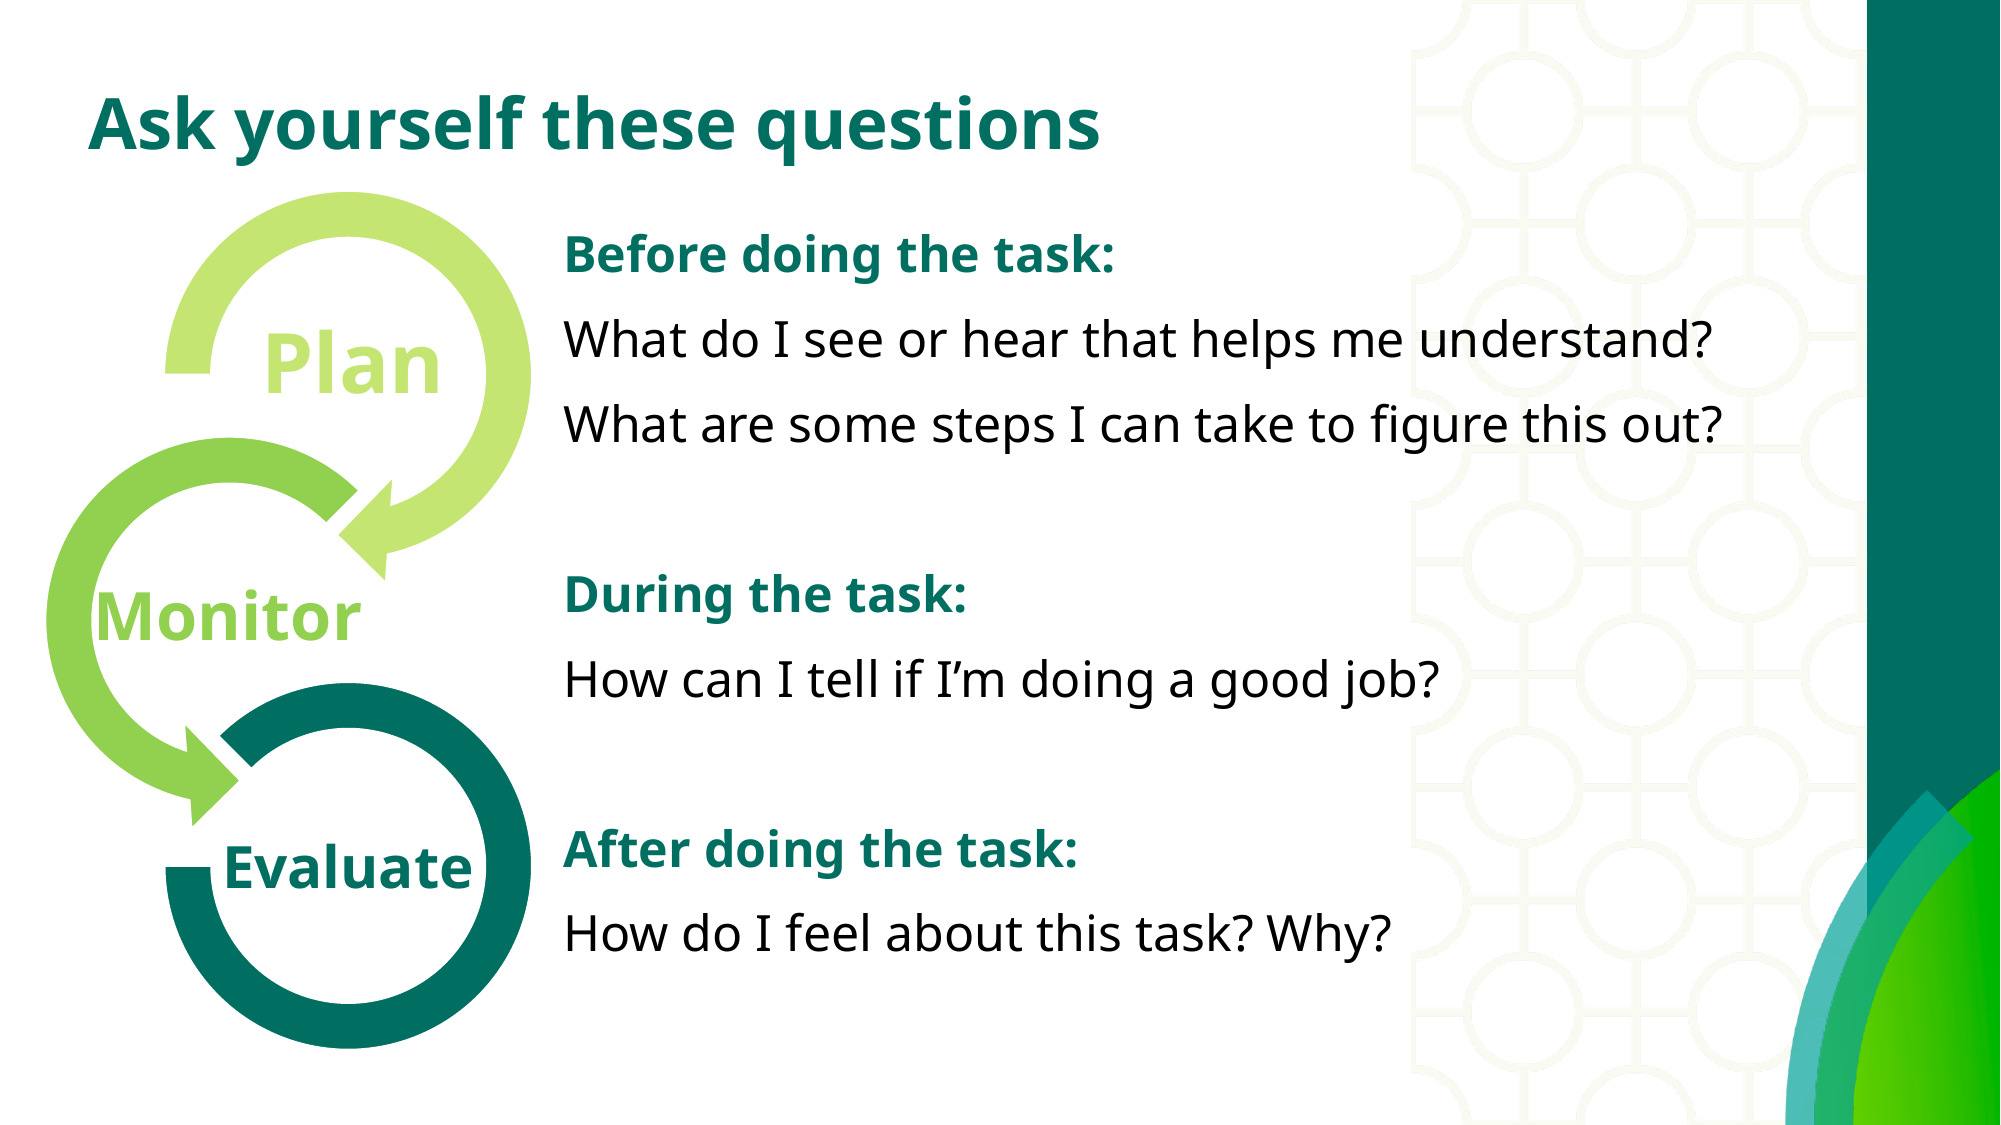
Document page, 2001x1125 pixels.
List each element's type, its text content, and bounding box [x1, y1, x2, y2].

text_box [0, 160, 956, 1050]
picture [1411, 0, 2001, 1125]
text_box Before doing the task: What do I see or hear that helps me understand? What are some steps I can take to figure this out? During the task: How can I tell if I’m doing a good job? After doing the task: How do I feel about this task? Why? [563, 222, 1766, 1125]
title Ask yourself these questions [88, 88, 1743, 161]
